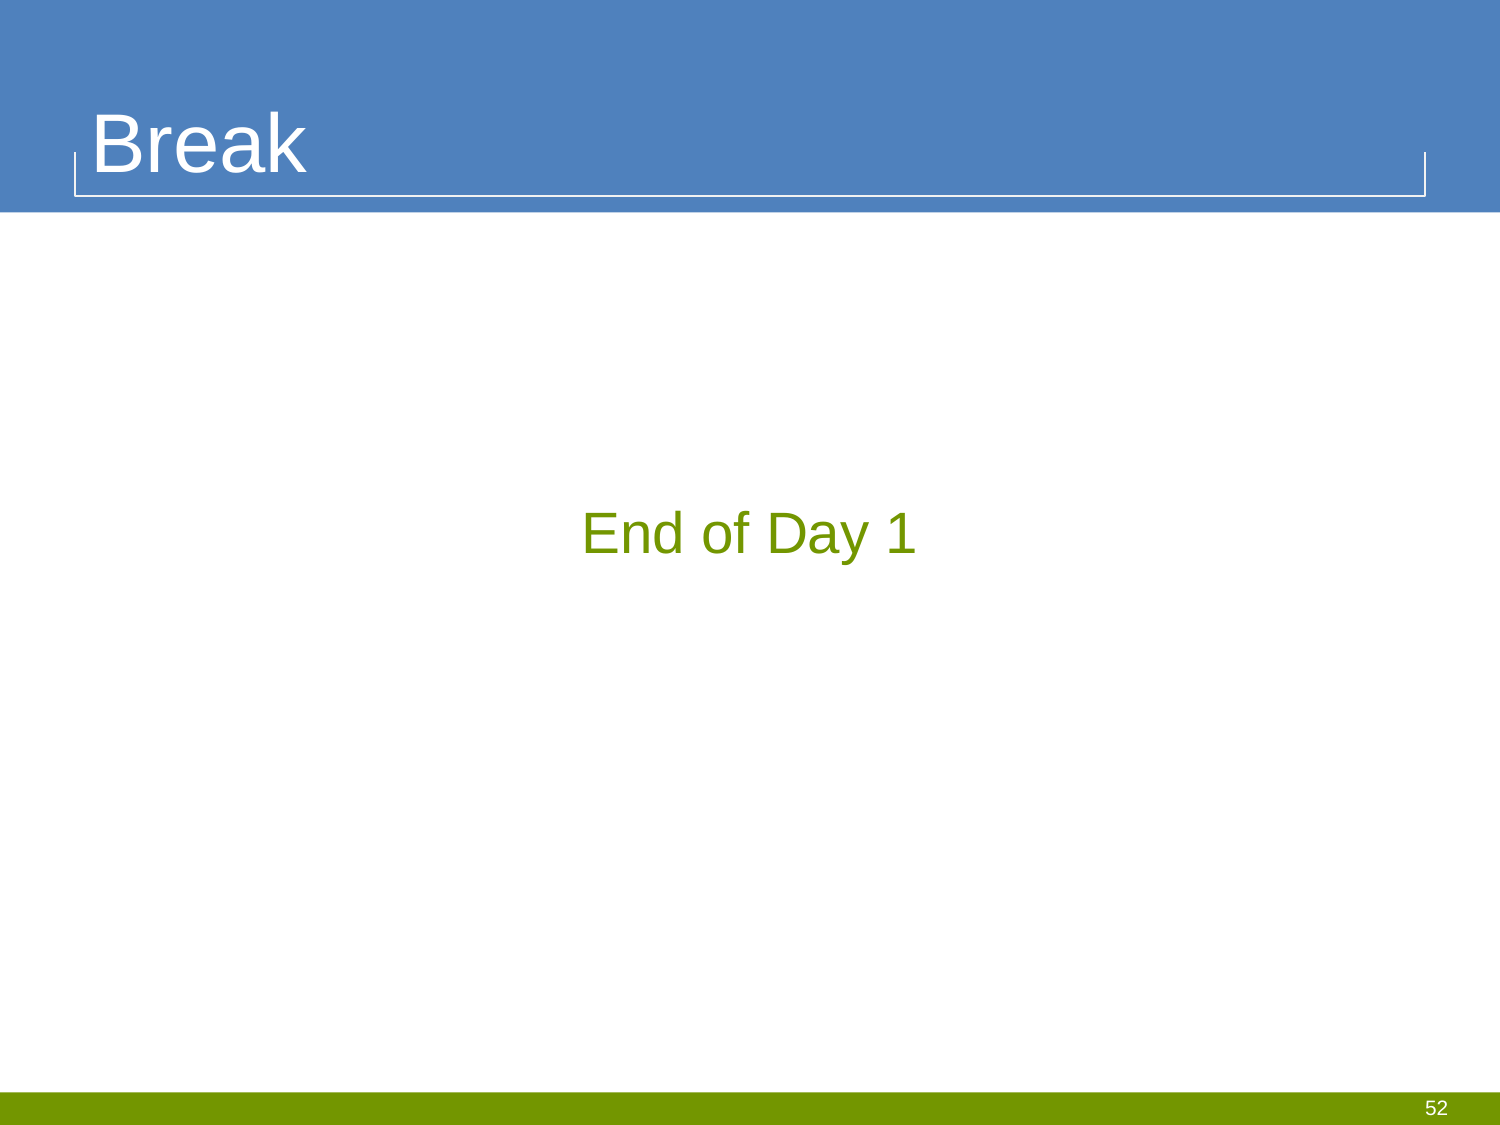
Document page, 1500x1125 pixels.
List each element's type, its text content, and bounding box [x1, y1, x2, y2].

list End of Day 1 [74, 487, 1426, 1018]
title Break [74, 44, 1426, 233]
